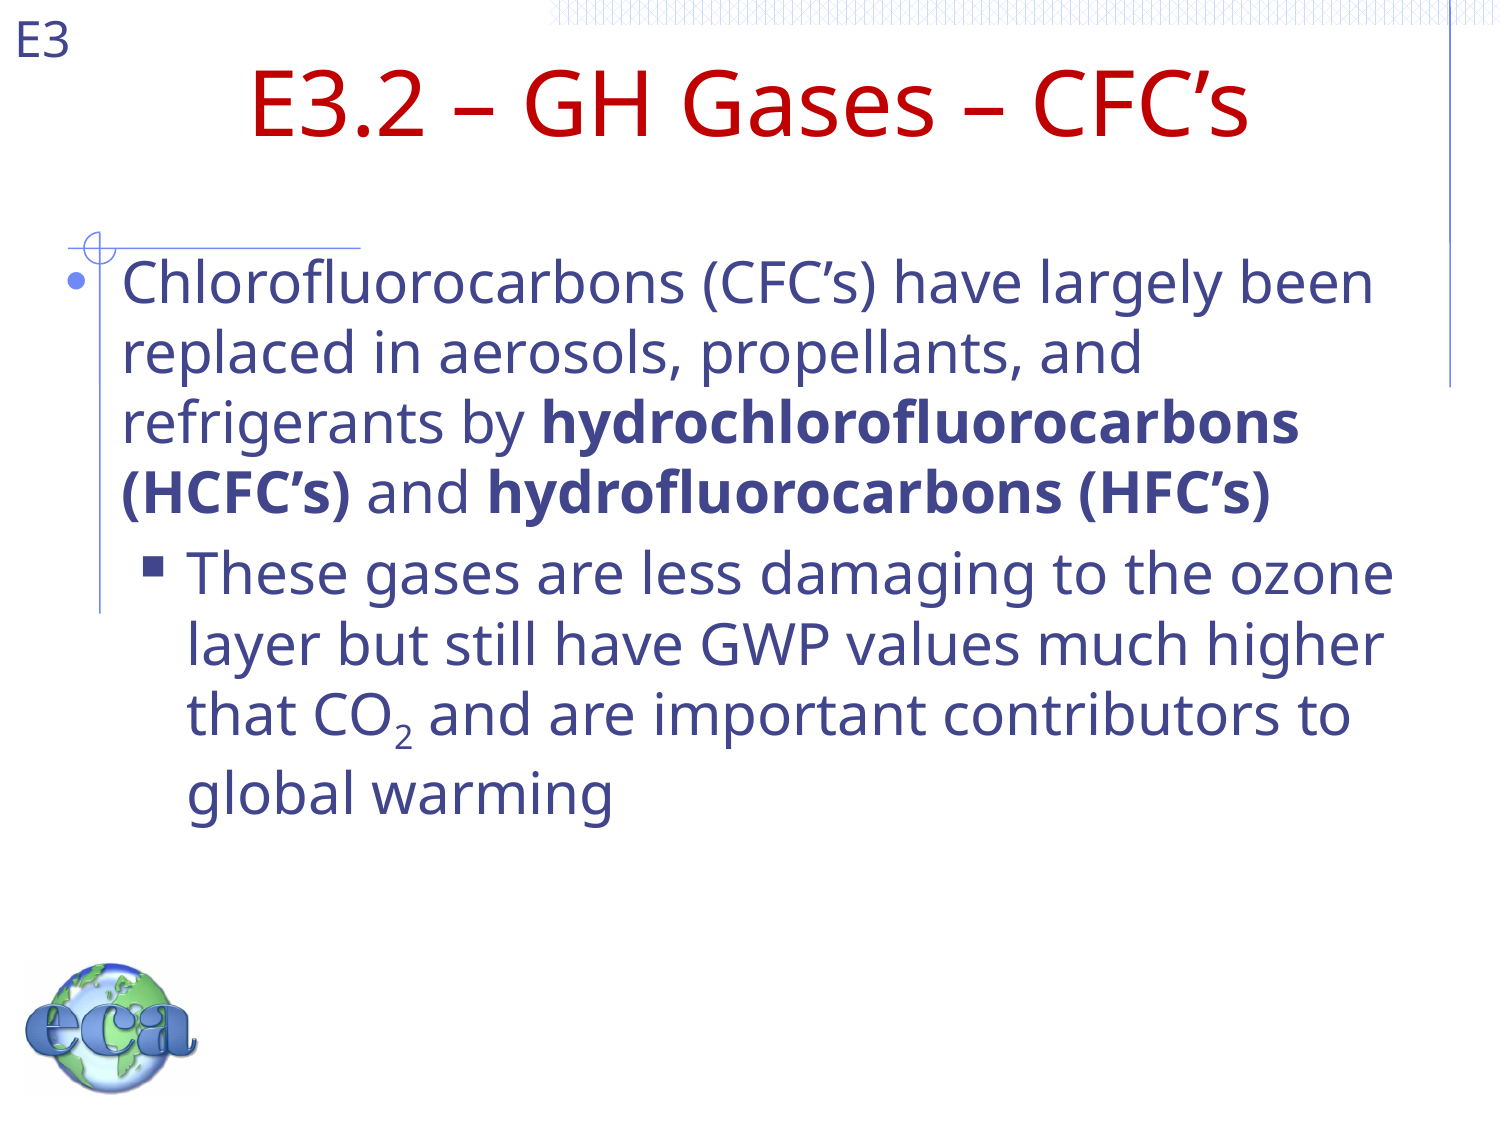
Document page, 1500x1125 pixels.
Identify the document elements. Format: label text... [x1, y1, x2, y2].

picture [23, 960, 200, 1096]
title E3.2 – GH Gases – CFC’s [37, 24, 1463, 163]
list Chlorofluorocarbons (CFC’s) have largely been replaced in aerosols, propellants, and refrigerants by hydrochlorofluorocarbons (HCFC’s) and hydrofluorocarbons (HFC’s) These gases are less damaging to the ozone layer but still have GWP values much higher that CO2 and are important contributors to global warming [49, 237, 1463, 976]
